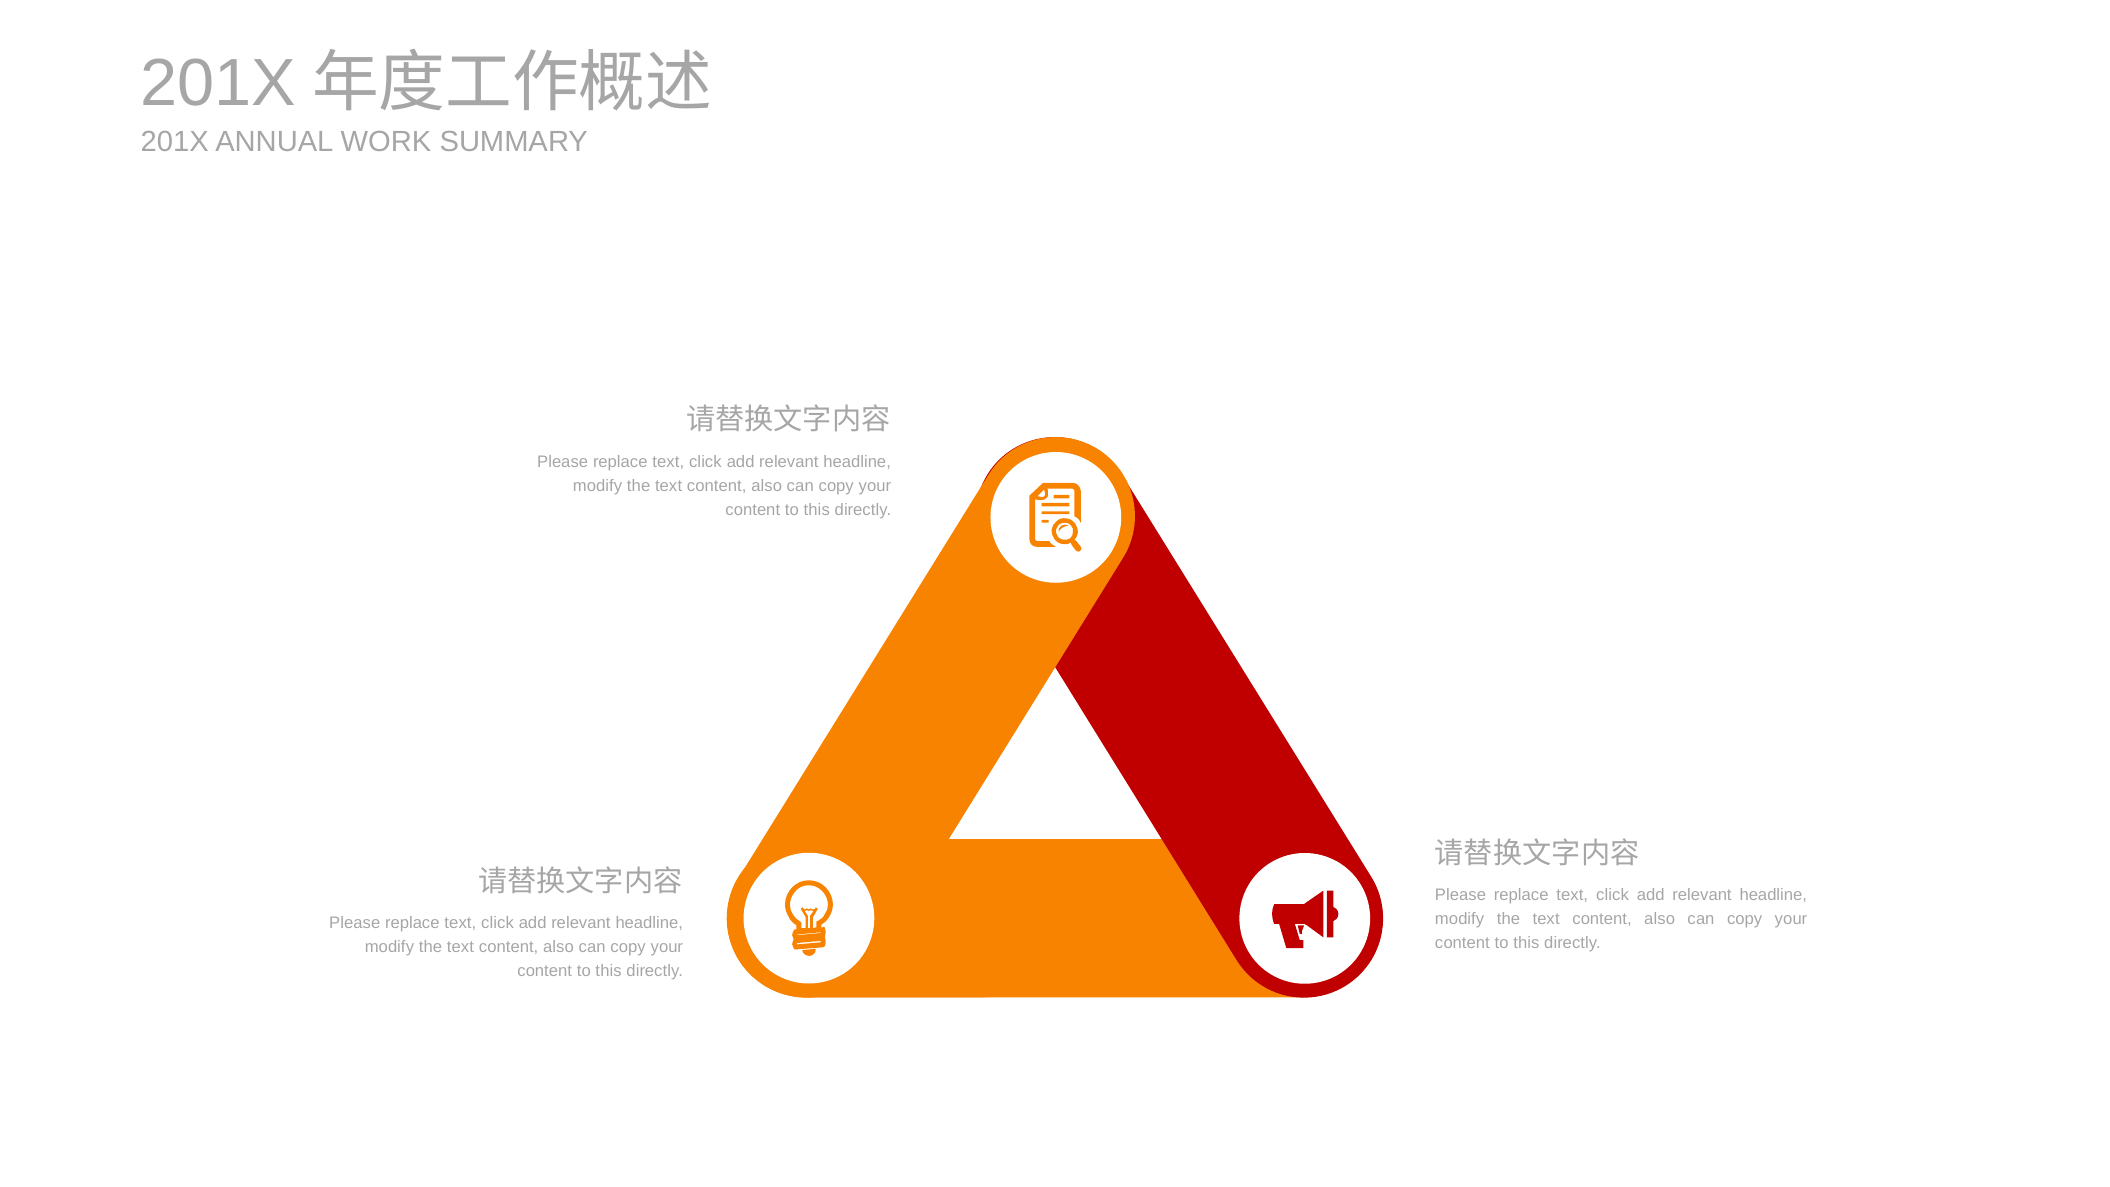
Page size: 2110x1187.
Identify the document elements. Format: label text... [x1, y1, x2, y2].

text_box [518, 386, 907, 525]
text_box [726, 401, 1383, 1034]
text_box 201X ANNUAL WORK SUMMARY [140, 122, 602, 158]
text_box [1420, 819, 1823, 959]
text_box 201X年度工作概述 [140, 38, 789, 119]
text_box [310, 847, 699, 986]
